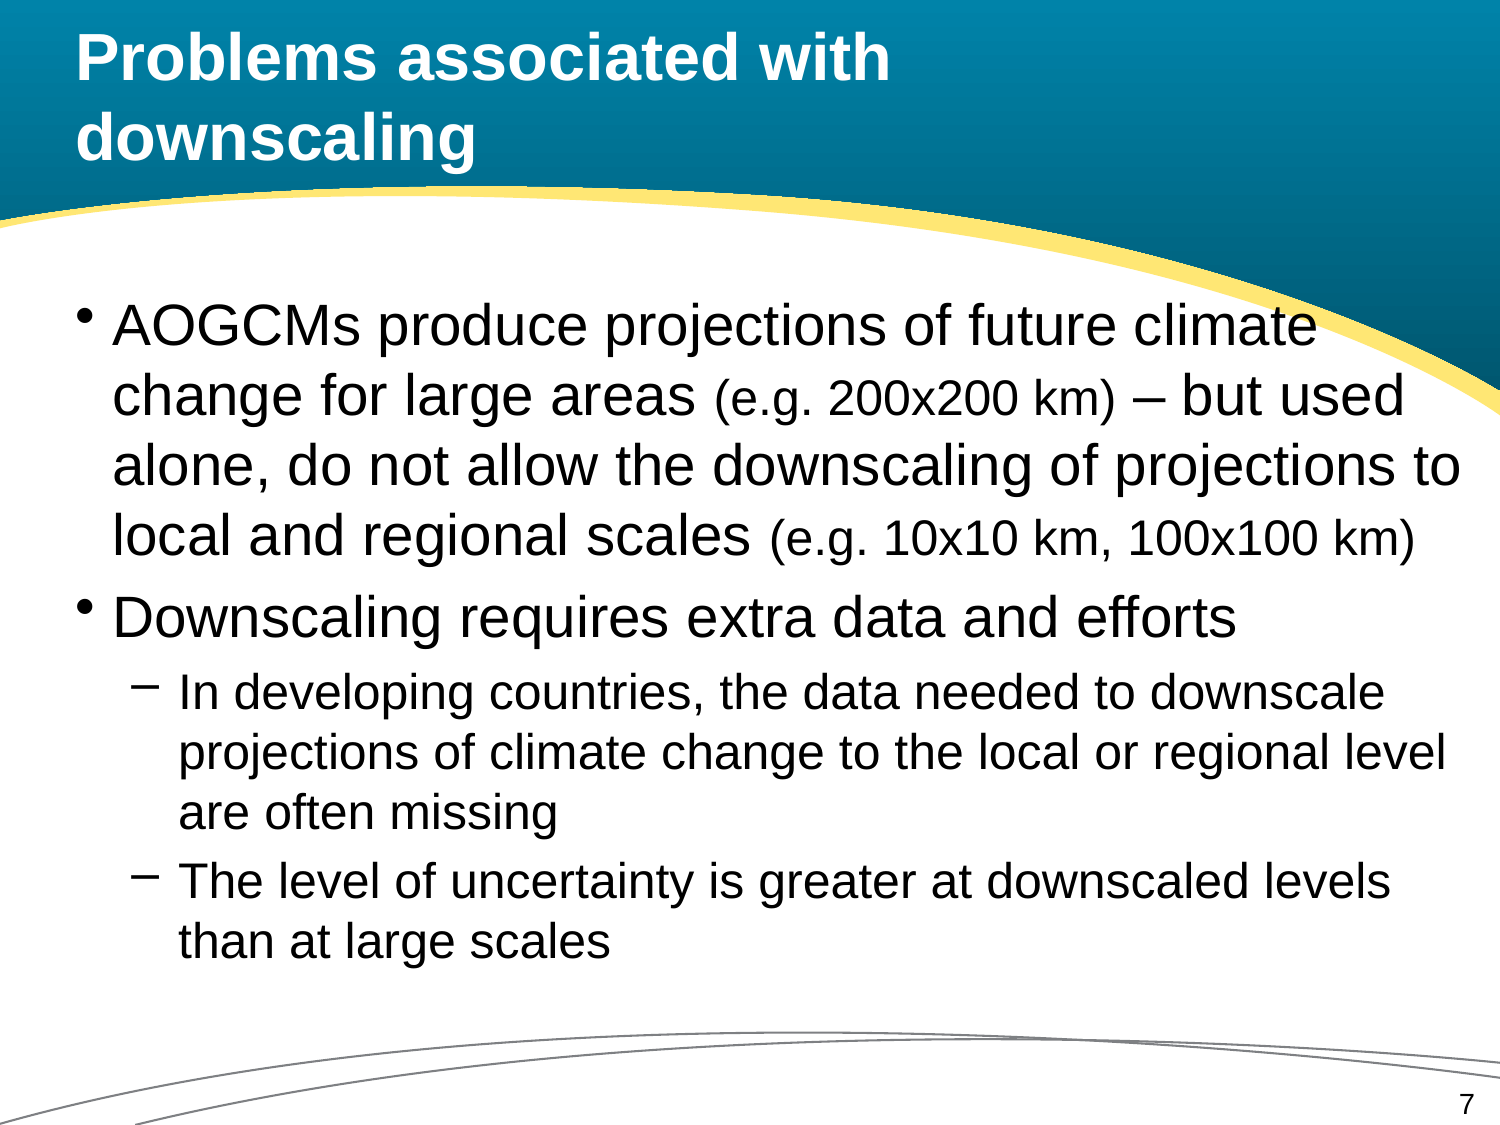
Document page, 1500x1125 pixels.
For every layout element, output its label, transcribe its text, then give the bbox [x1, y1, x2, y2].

title Problems associated with downscaling [74, 0, 1476, 188]
list AOGCMs produce projections of future climate change for large areas (e.g. 200x200 km) – but used alone, do not allow the downscaling of projections to local and regional scales (e.g. 10x10 km, 100x100 km) Downscaling requires extra data and efforts In developing countries, the data needed to downscale projections of climate change to the local or regional level are often missing The level of uncertainty is greater at downscaled levels than at large scales [74, 287, 1476, 1076]
slide_number 7 [1124, 1084, 1476, 1113]
